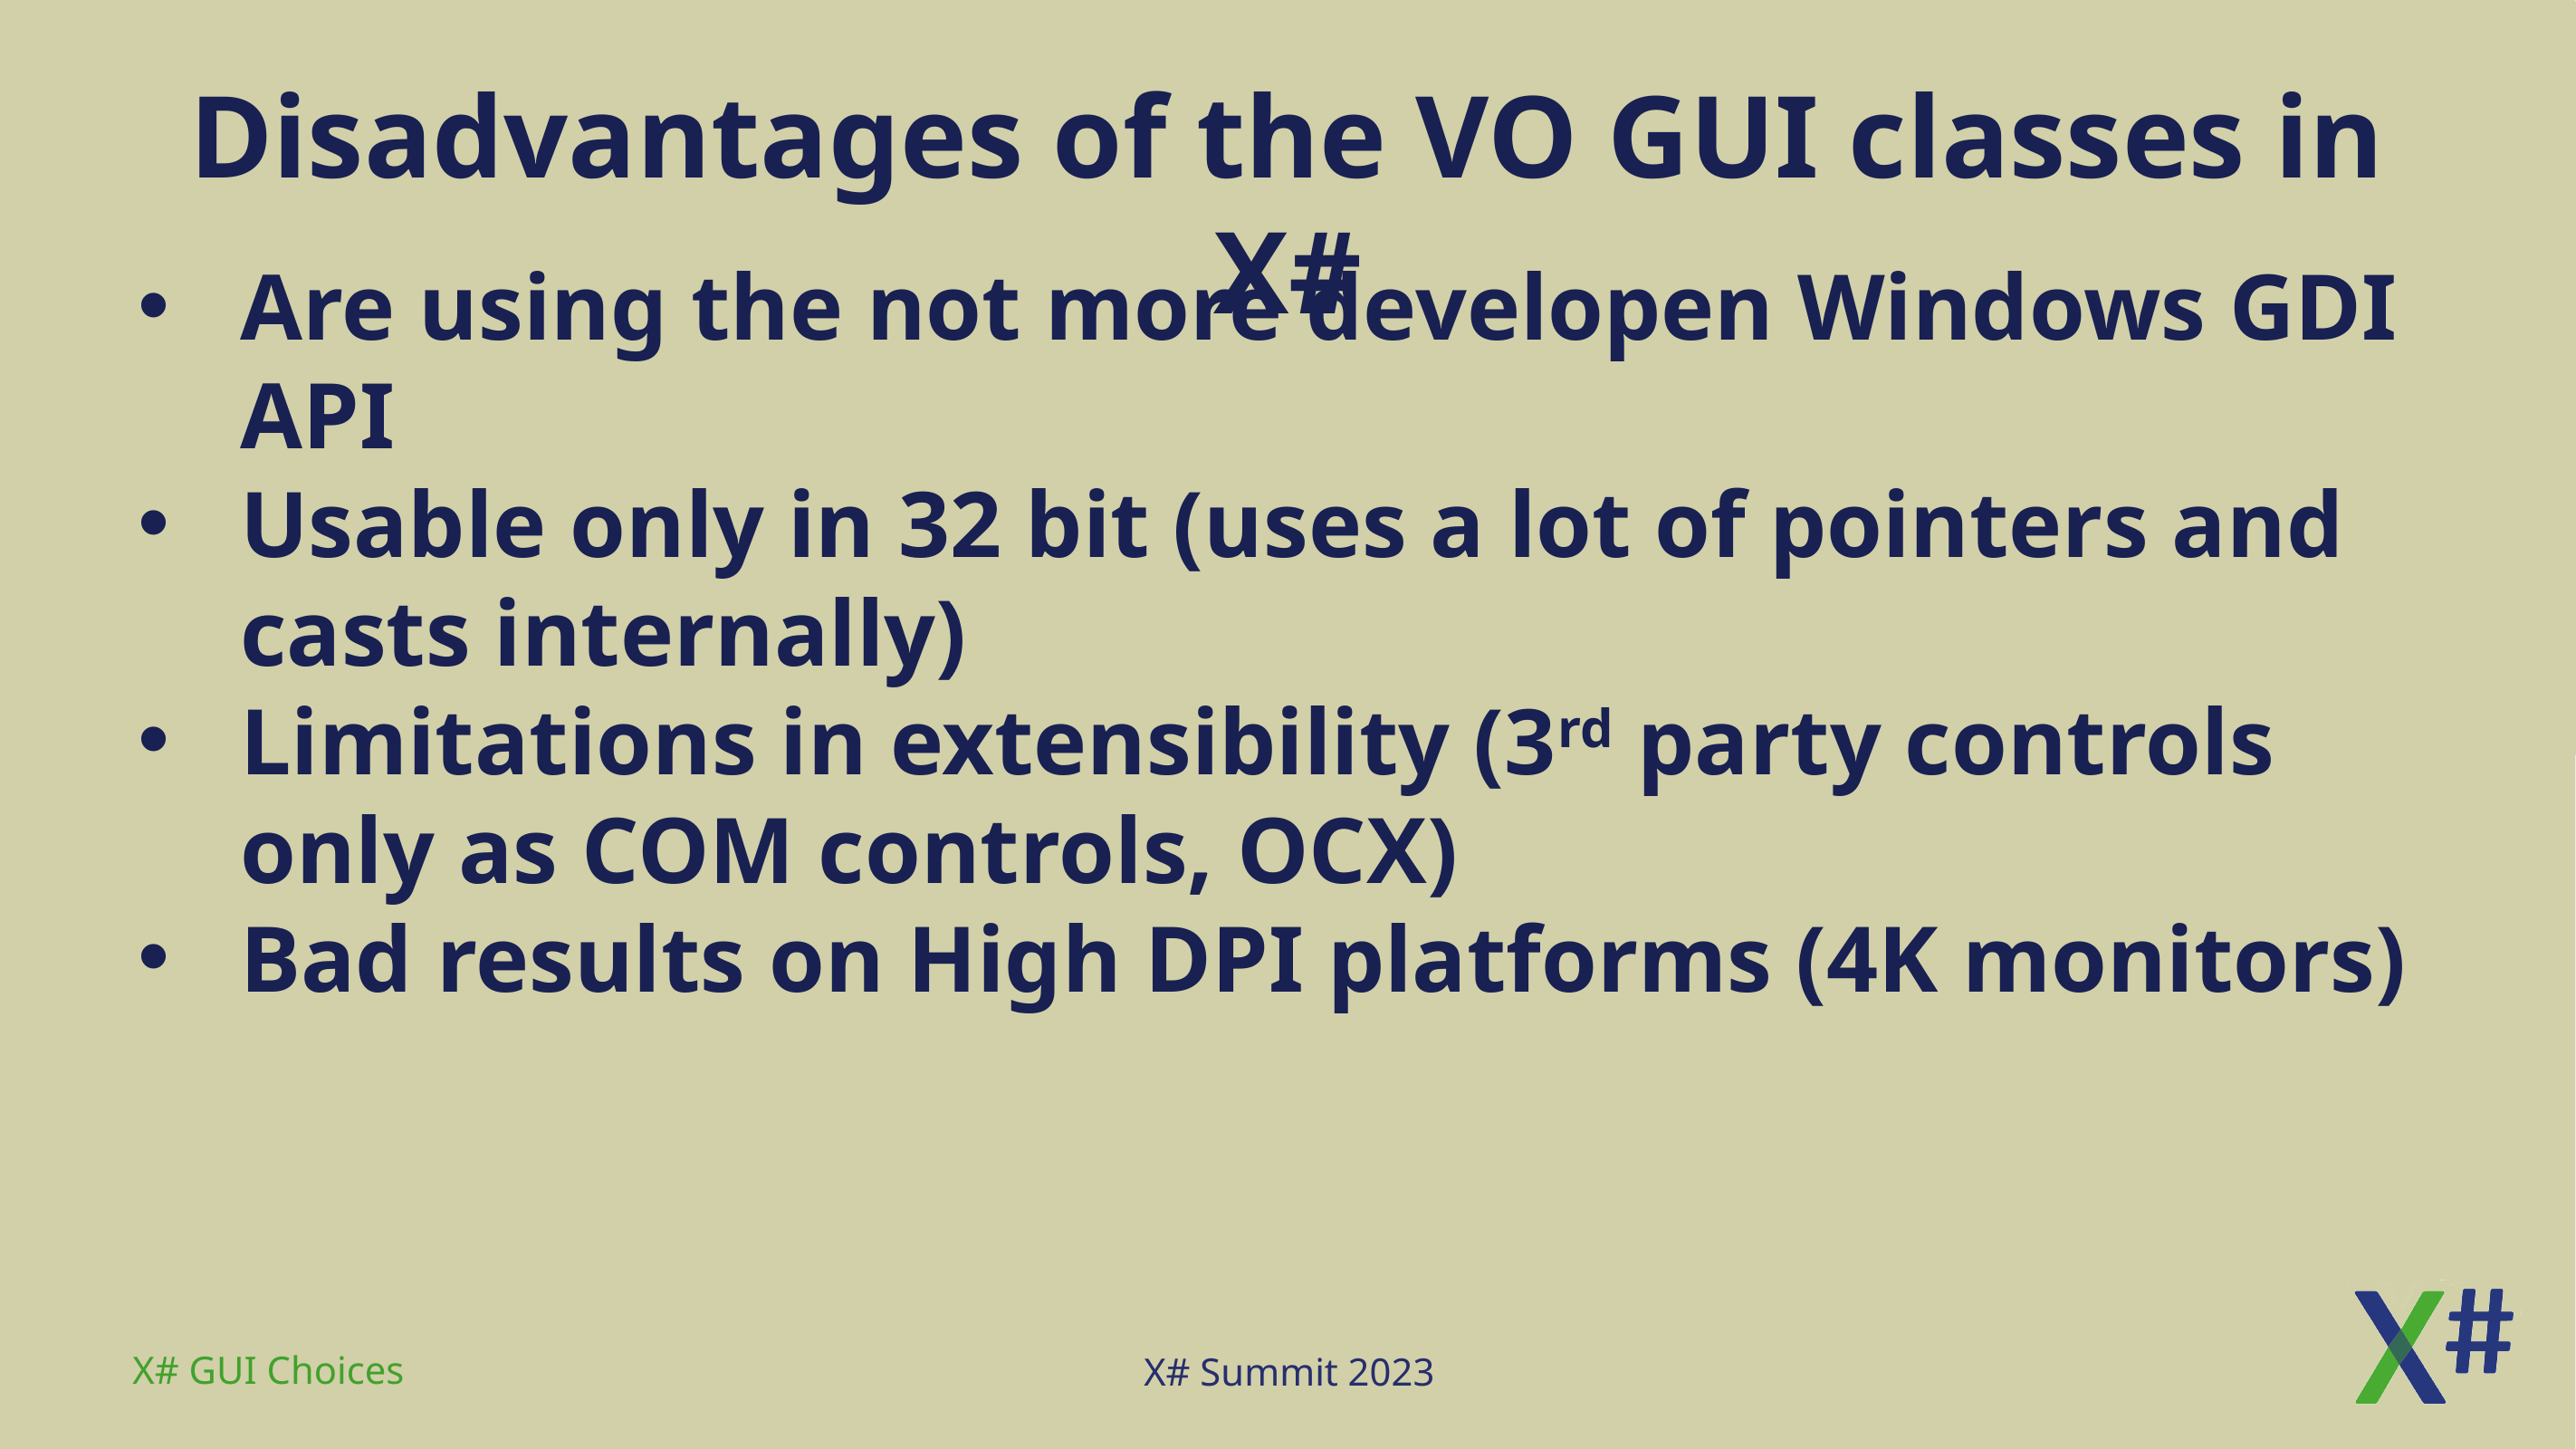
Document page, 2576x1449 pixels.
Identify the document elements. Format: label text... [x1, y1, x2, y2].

text_box Are using the not more developen Windows GDI API Usable only in 32 bit (uses a lot of pointers and casts internally) Limitations in extensibility (3rd party controls only as COM controls, OCX) Bad results on High DPI platforms (4K monitors) [125, 243, 2443, 1228]
title Disadvantages of the VO GUI classes in X# [129, 58, 2447, 211]
picture [2335, 1267, 2536, 1425]
